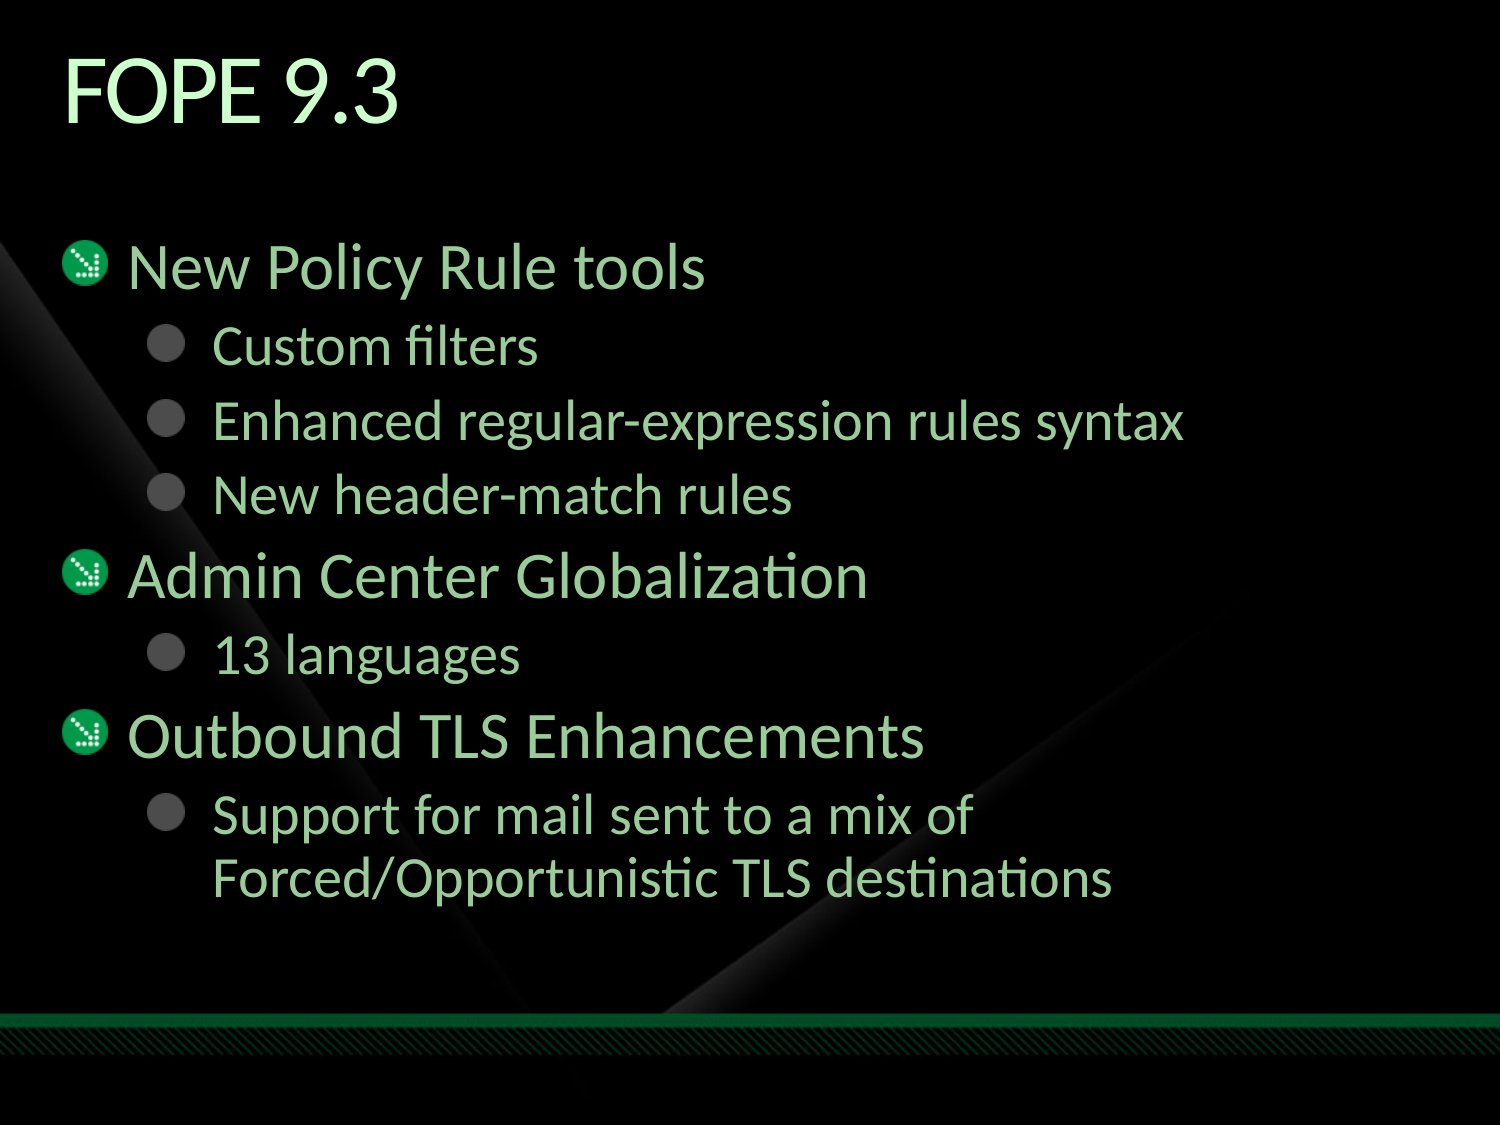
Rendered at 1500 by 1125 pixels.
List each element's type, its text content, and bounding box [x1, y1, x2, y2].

list New Policy Rule tools Custom filters Enhanced regular-expression rules syntax New header-match rules Admin Center Globalization 13 languages Outbound TLS Enhancements Support for mail sent to a mix of Forced/Opportunistic TLS destinations [62, 231, 1438, 595]
picture [0, 0, 1500, 1125]
title FOPE 9.3 [62, 37, 1438, 147]
